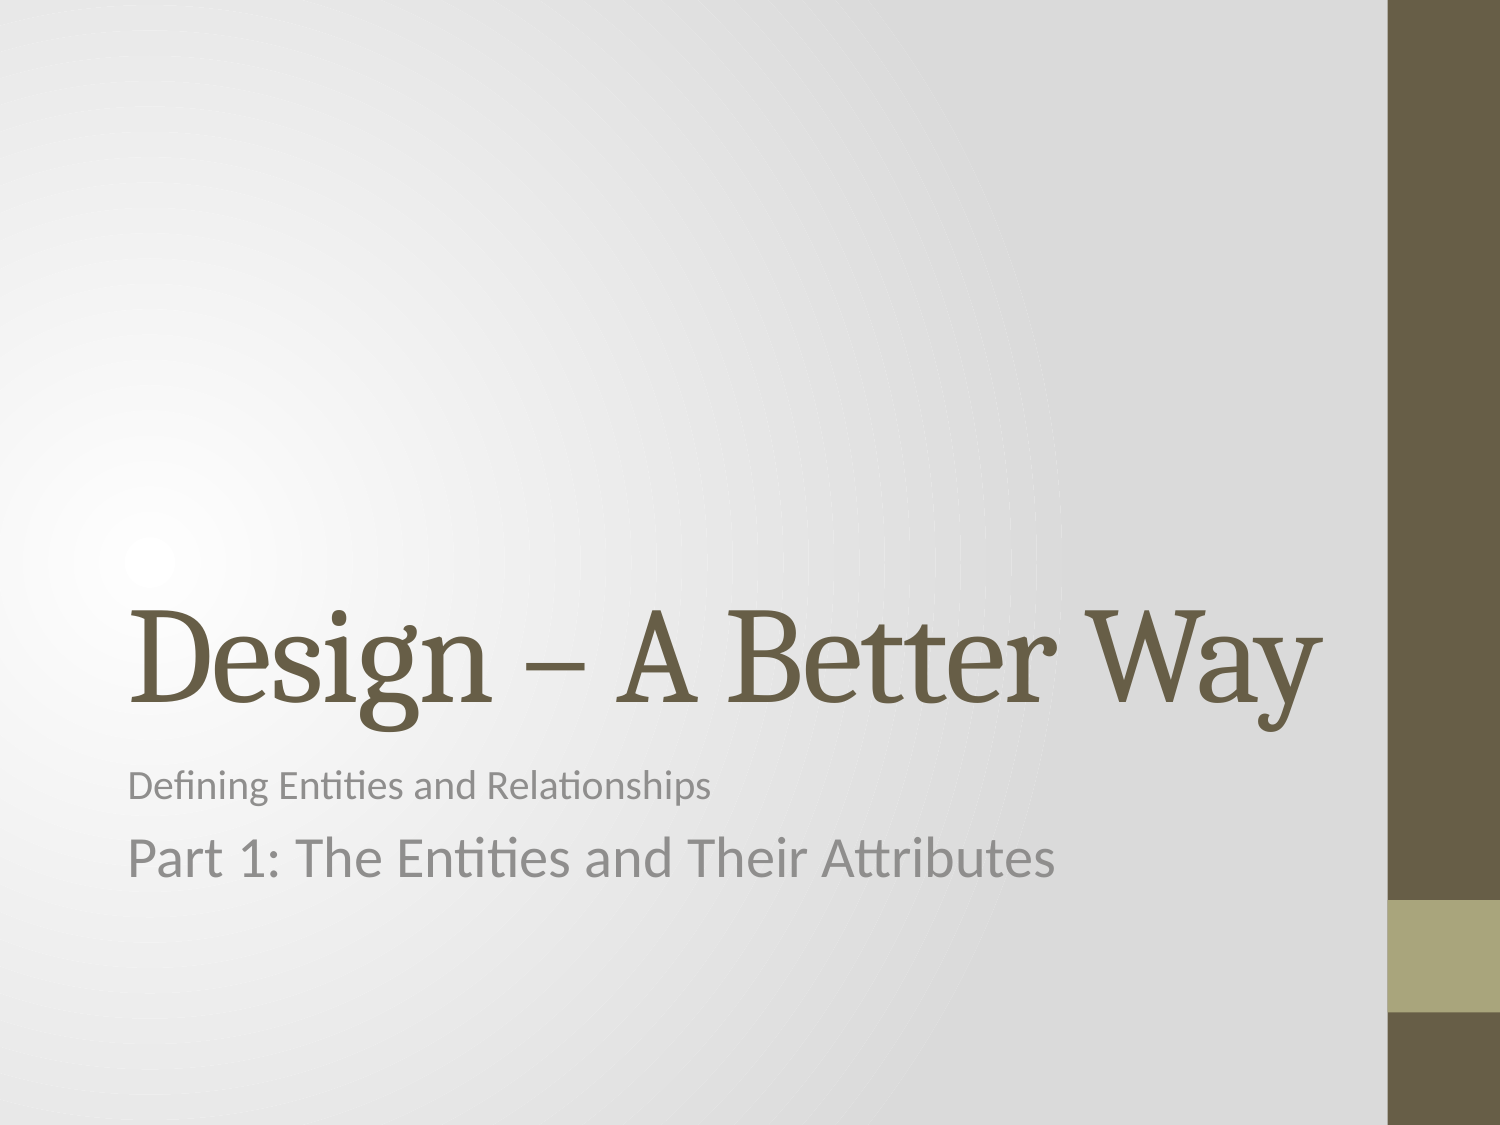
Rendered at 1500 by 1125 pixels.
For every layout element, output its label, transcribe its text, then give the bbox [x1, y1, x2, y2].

subtitle Defining Entities and Relationships Part 1: The Entities and Their Attributes [112, 750, 1173, 925]
title Design – A Better Way [112, 312, 1350, 738]
